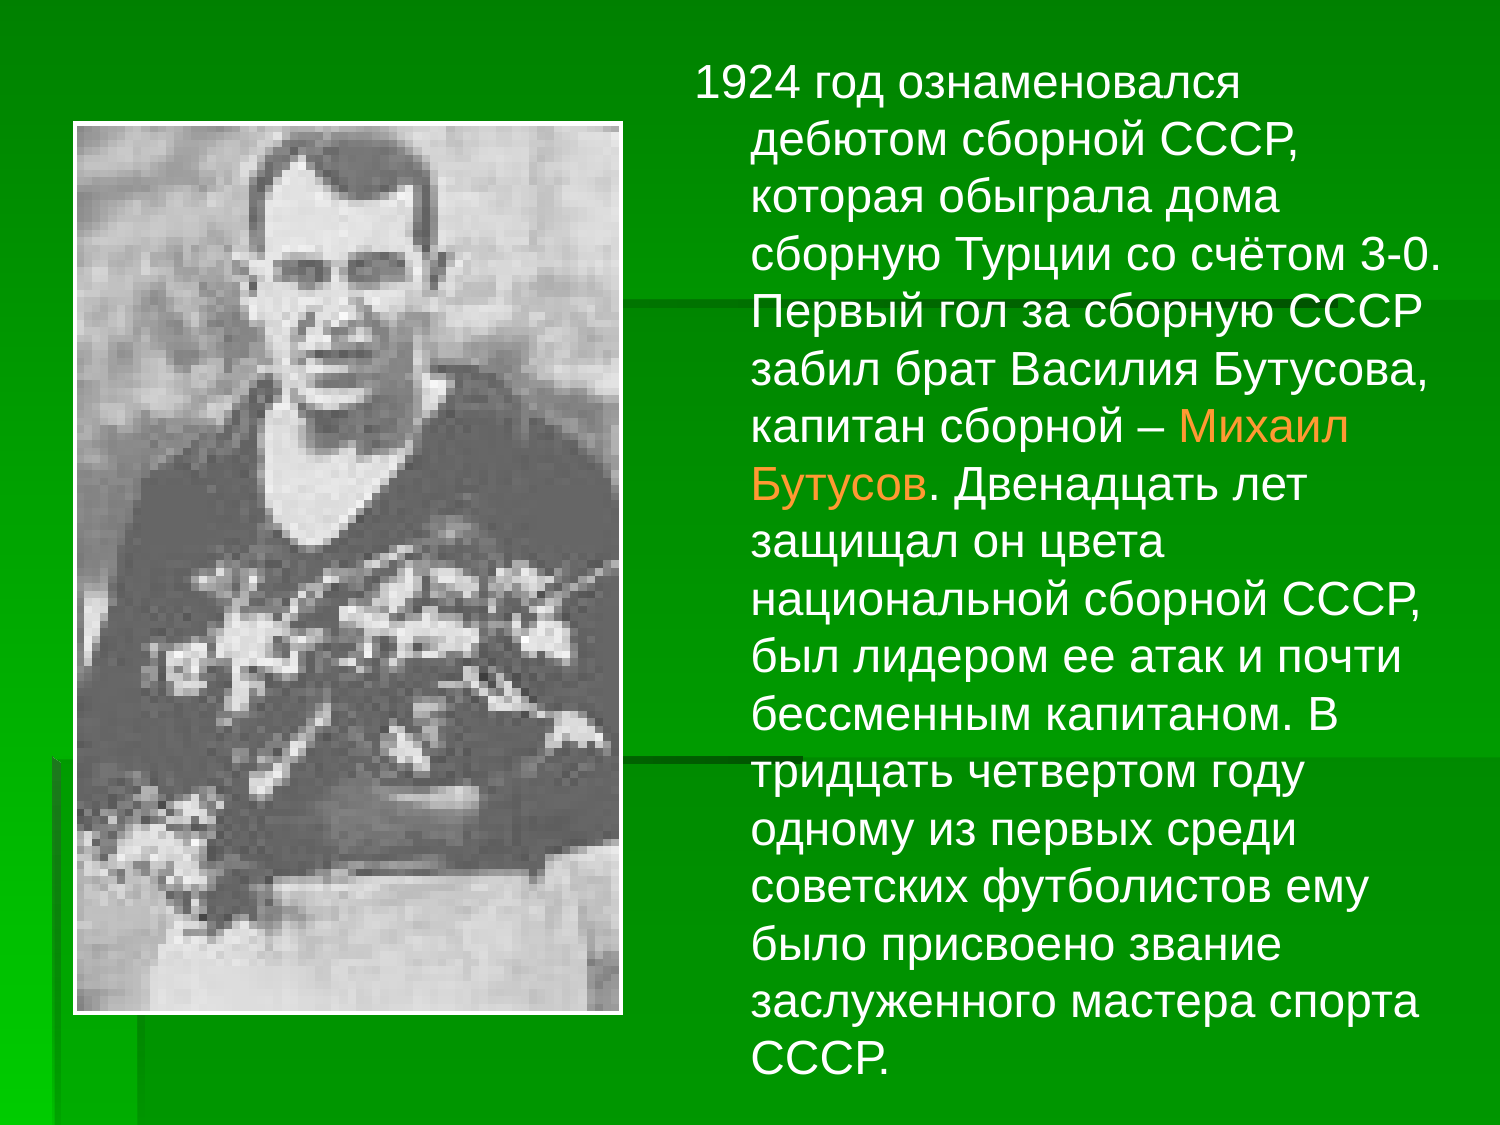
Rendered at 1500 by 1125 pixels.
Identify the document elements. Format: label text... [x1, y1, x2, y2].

list 1924 год ознаменовался дебютом сборной СССР, которая обыграла дома сборную Турции со счётом 3-0. Первый гол за сборную СССР забил брат Василия Бутусова, капитан сборной – Михаил Бутусов. Двенадцать лет защищал он цвета национальной сборной СССР, был лидером ее атак и почти бессменным капитаном. В тридцать четвертом году одному из первых среди советских футболистов ему было присвоено звание заслуженного мастера спорта СССР. [678, 42, 1465, 1071]
picture [76, 125, 620, 1012]
